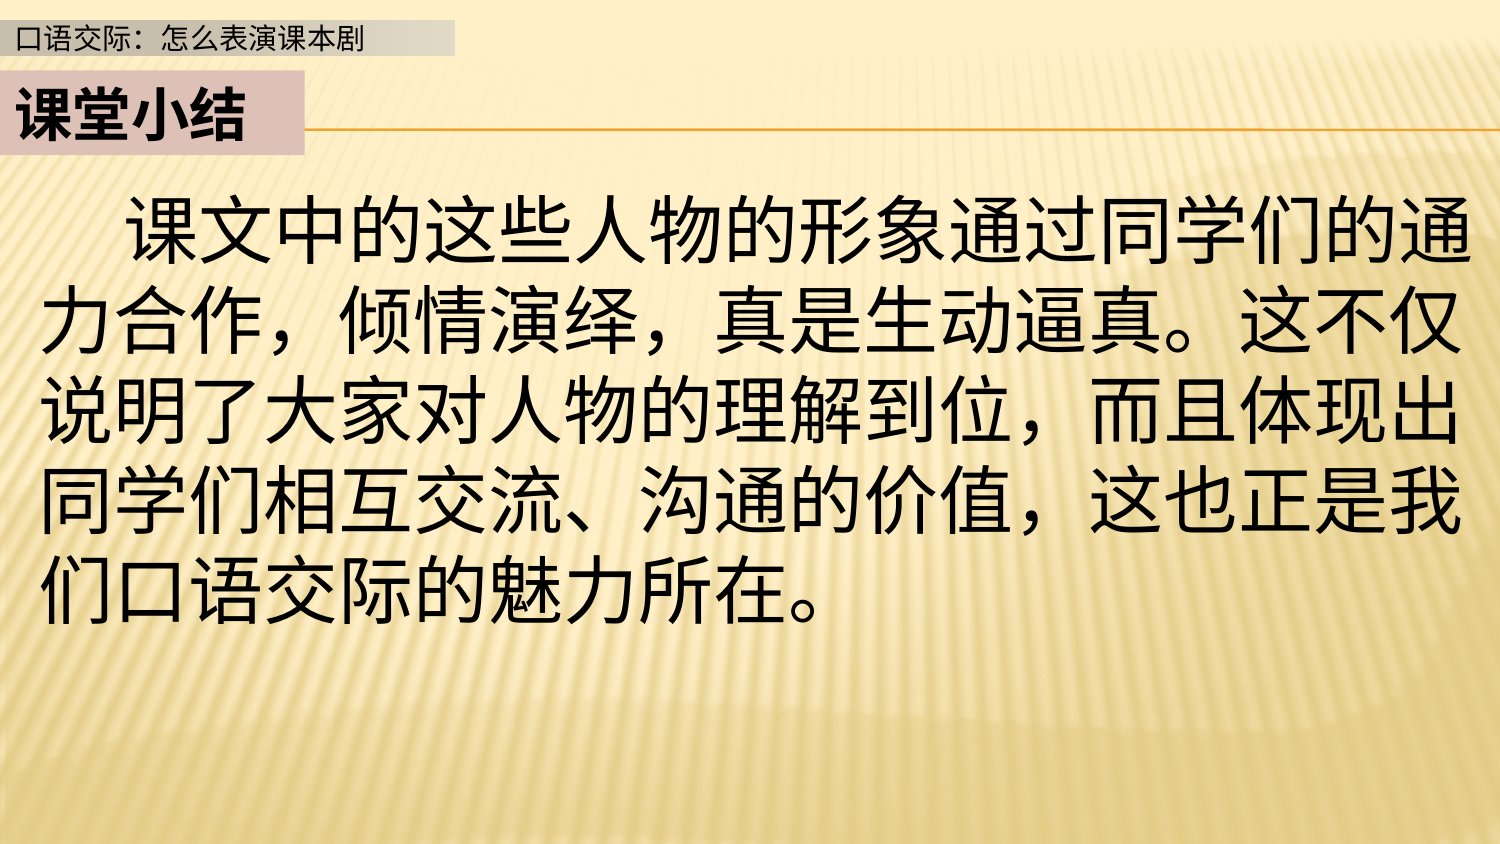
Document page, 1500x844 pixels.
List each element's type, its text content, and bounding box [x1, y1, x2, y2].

text_box 课堂小结 [0, 70, 305, 156]
text_box 课文中的这些人物的形象通过同学们的通力合作，倾情演绎，真是生动逼真。这不仅说明了大家对人物的理解到位，而且体现出同学们相互交流、沟通的价值，这也正是我们口语交际的魅力所在。 [23, 175, 1500, 641]
